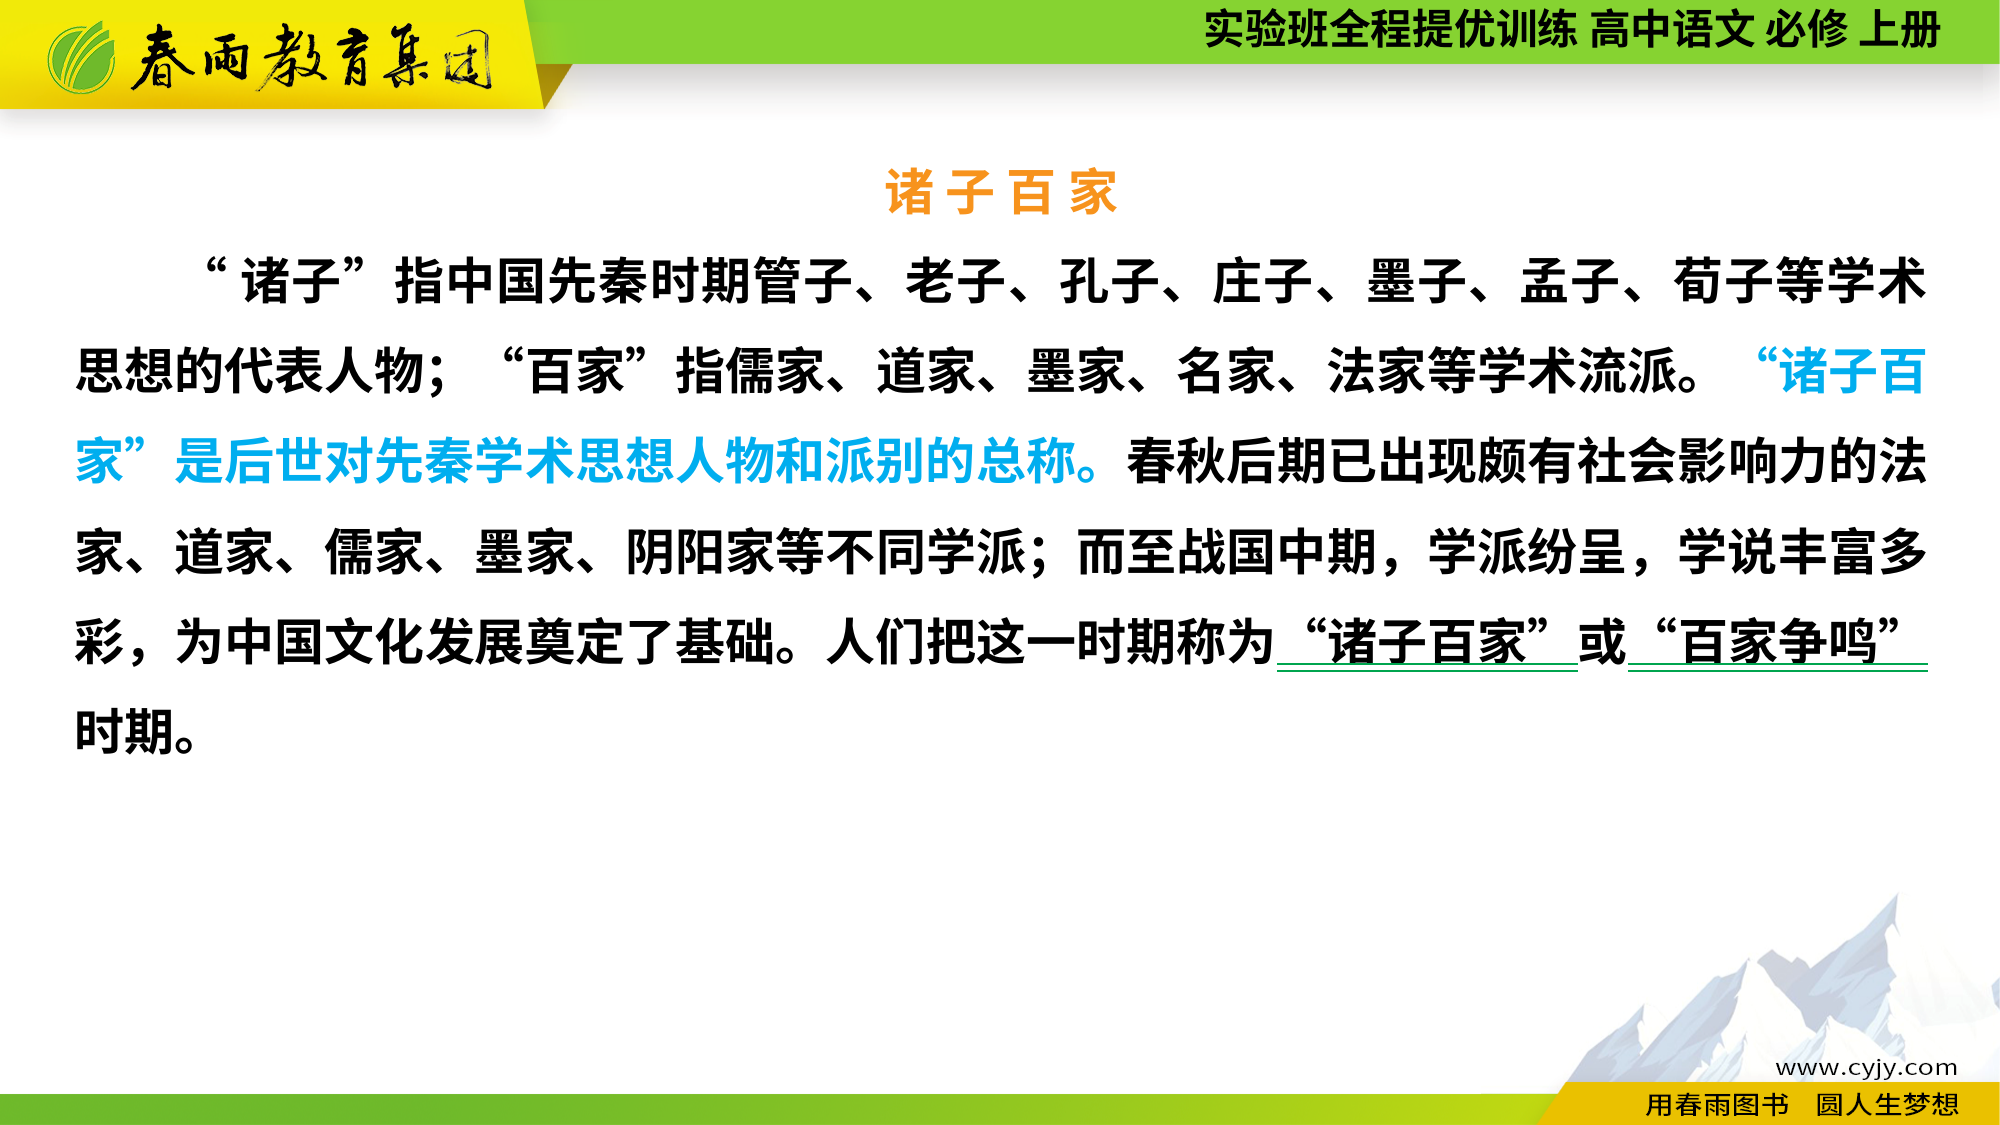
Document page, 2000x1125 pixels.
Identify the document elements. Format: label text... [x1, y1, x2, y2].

picture [0, 0, 2000, 1125]
list 诸 子 百 家 “诸子”指中国先秦时期管子、老子、孔子、庄子、墨子、孟子、荀子等学术思想的代表人物；“百家”指儒家、道家、墨家、名家、法家等学术流派。“诸子百家”是后世对先秦学术思想人物和派别的总称。春秋后期已出现颇有社会影响力的法家、道家、儒家、墨家、阴阳家等不同学派；而至战国中期，学派纷呈，学说丰富多彩，为中国文化发展奠定了基础。人们把这一时期称为“诸子百家”或“百家争鸣”时期。 [59, 122, 1944, 763]
